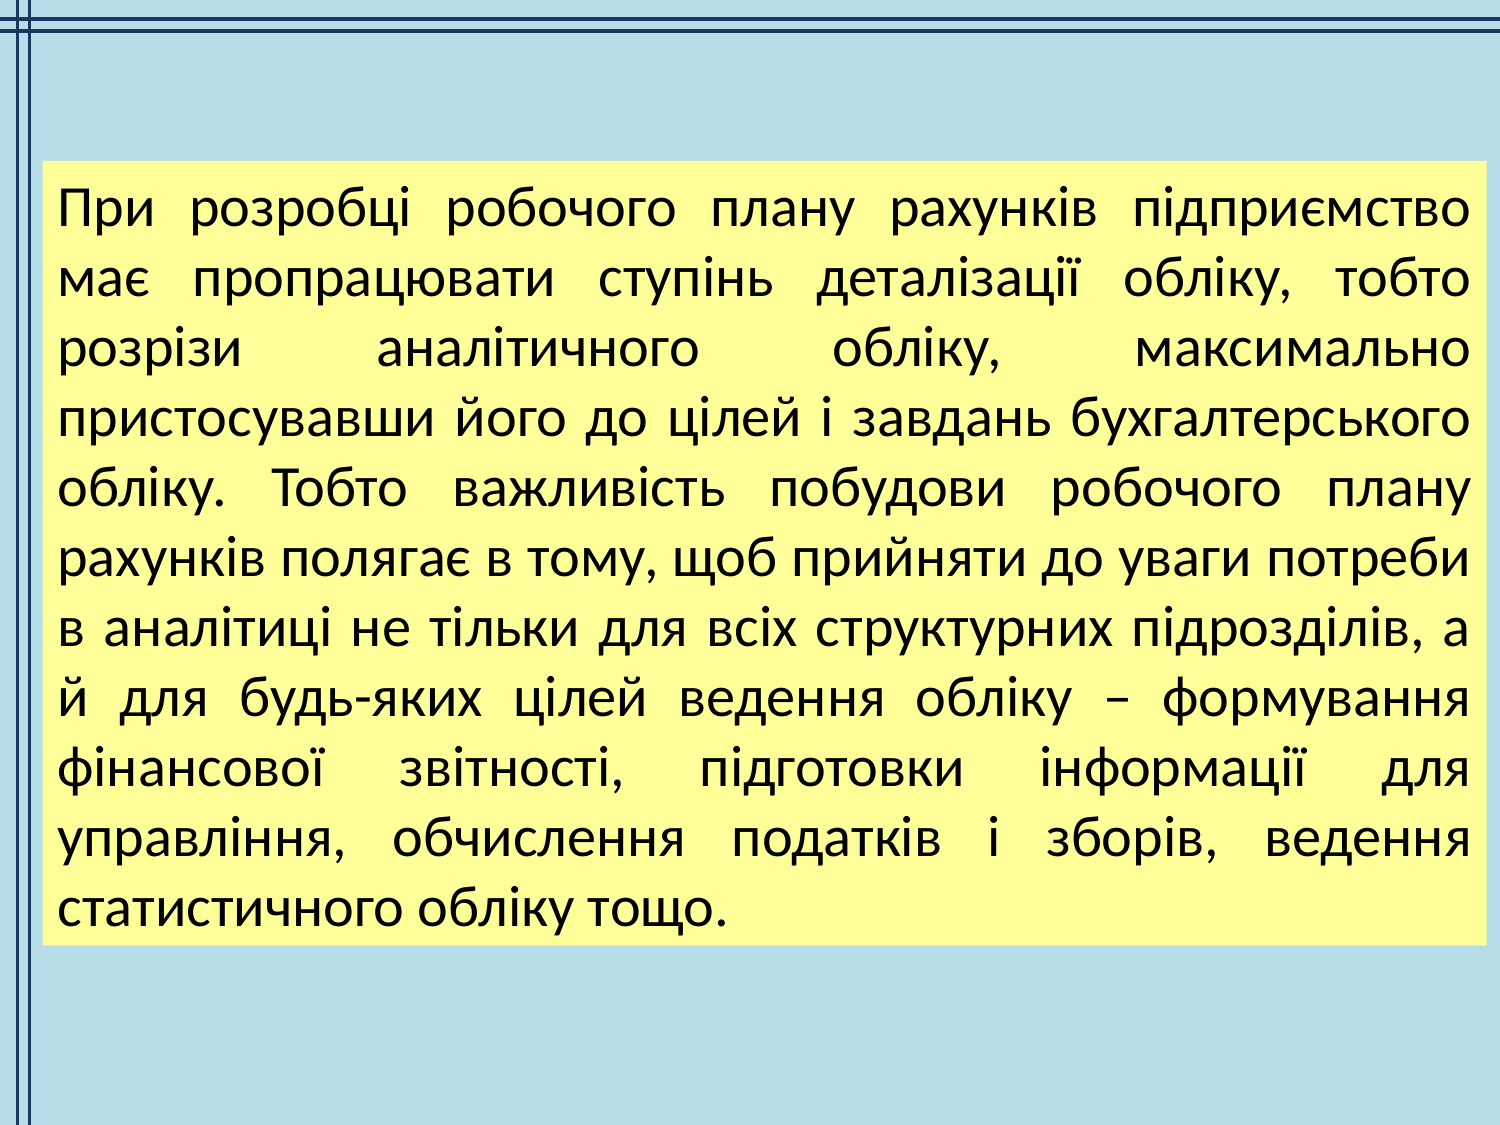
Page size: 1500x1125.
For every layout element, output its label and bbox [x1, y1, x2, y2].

text_box [0, 0, 1500, 1125]
